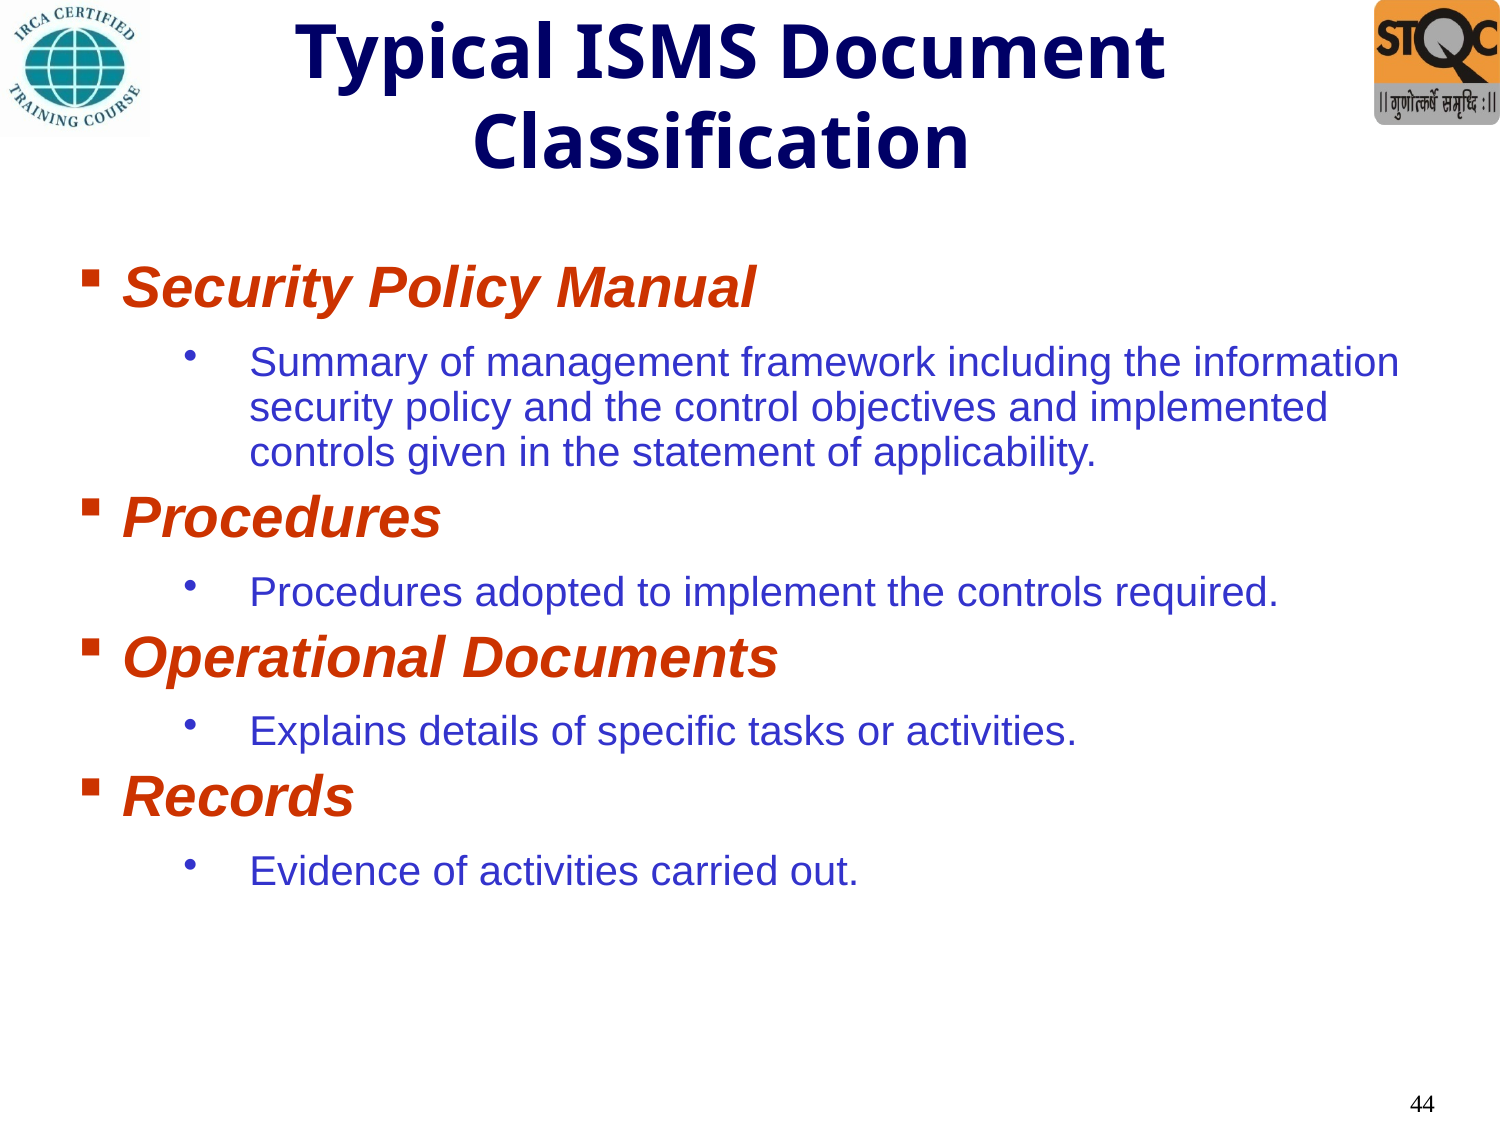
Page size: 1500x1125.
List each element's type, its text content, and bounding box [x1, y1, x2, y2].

list Security Policy Manual Summary of management framework including the information security policy and the control objectives and implemented controls given in the statement of applicability. Procedures Procedures adopted to implement the controls required. Operational Documents Explains details of specific tasks or activities. Records Evidence of activities carried out. [62, 249, 1426, 1038]
picture [1374, 0, 1500, 125]
picture [0, 0, 149, 137]
slide_number 44 [1137, 1049, 1451, 1113]
title Typical ISMS Document Classification [149, 0, 1313, 188]
